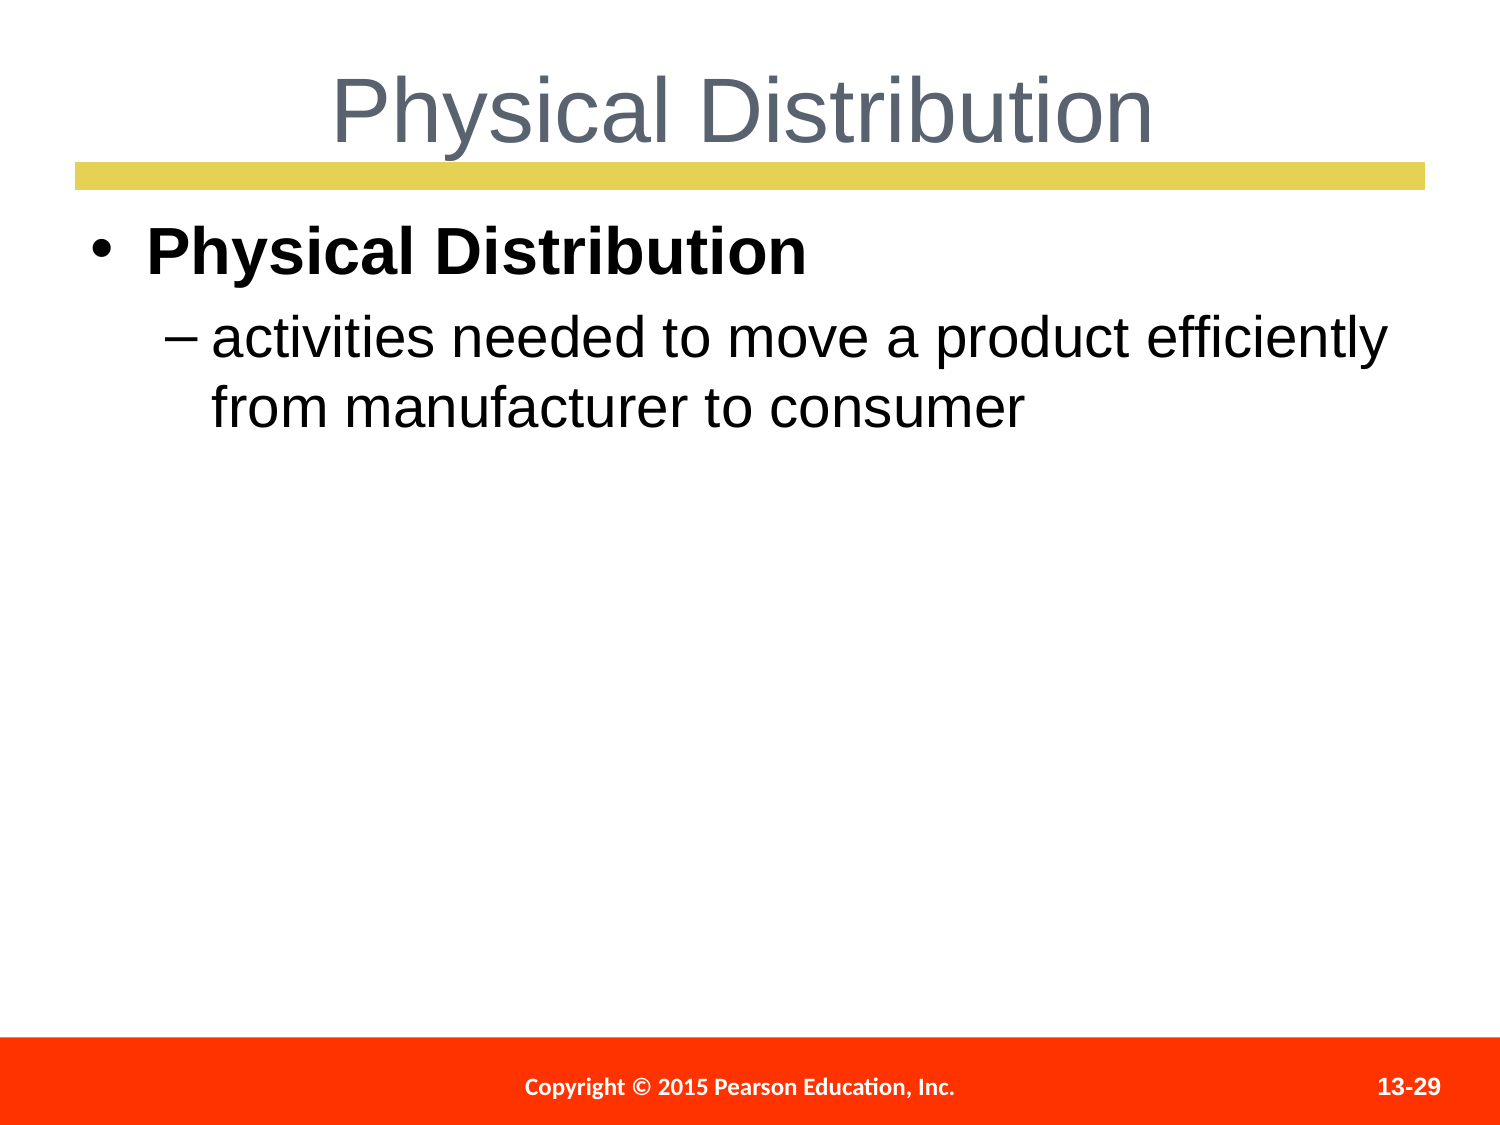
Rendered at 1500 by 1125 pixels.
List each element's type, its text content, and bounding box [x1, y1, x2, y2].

list Physical Distribution activities needed to move a product efficiently from manufacturer to consumer [74, 199, 1426, 1006]
title Physical Distribution [49, 12, 1438, 201]
